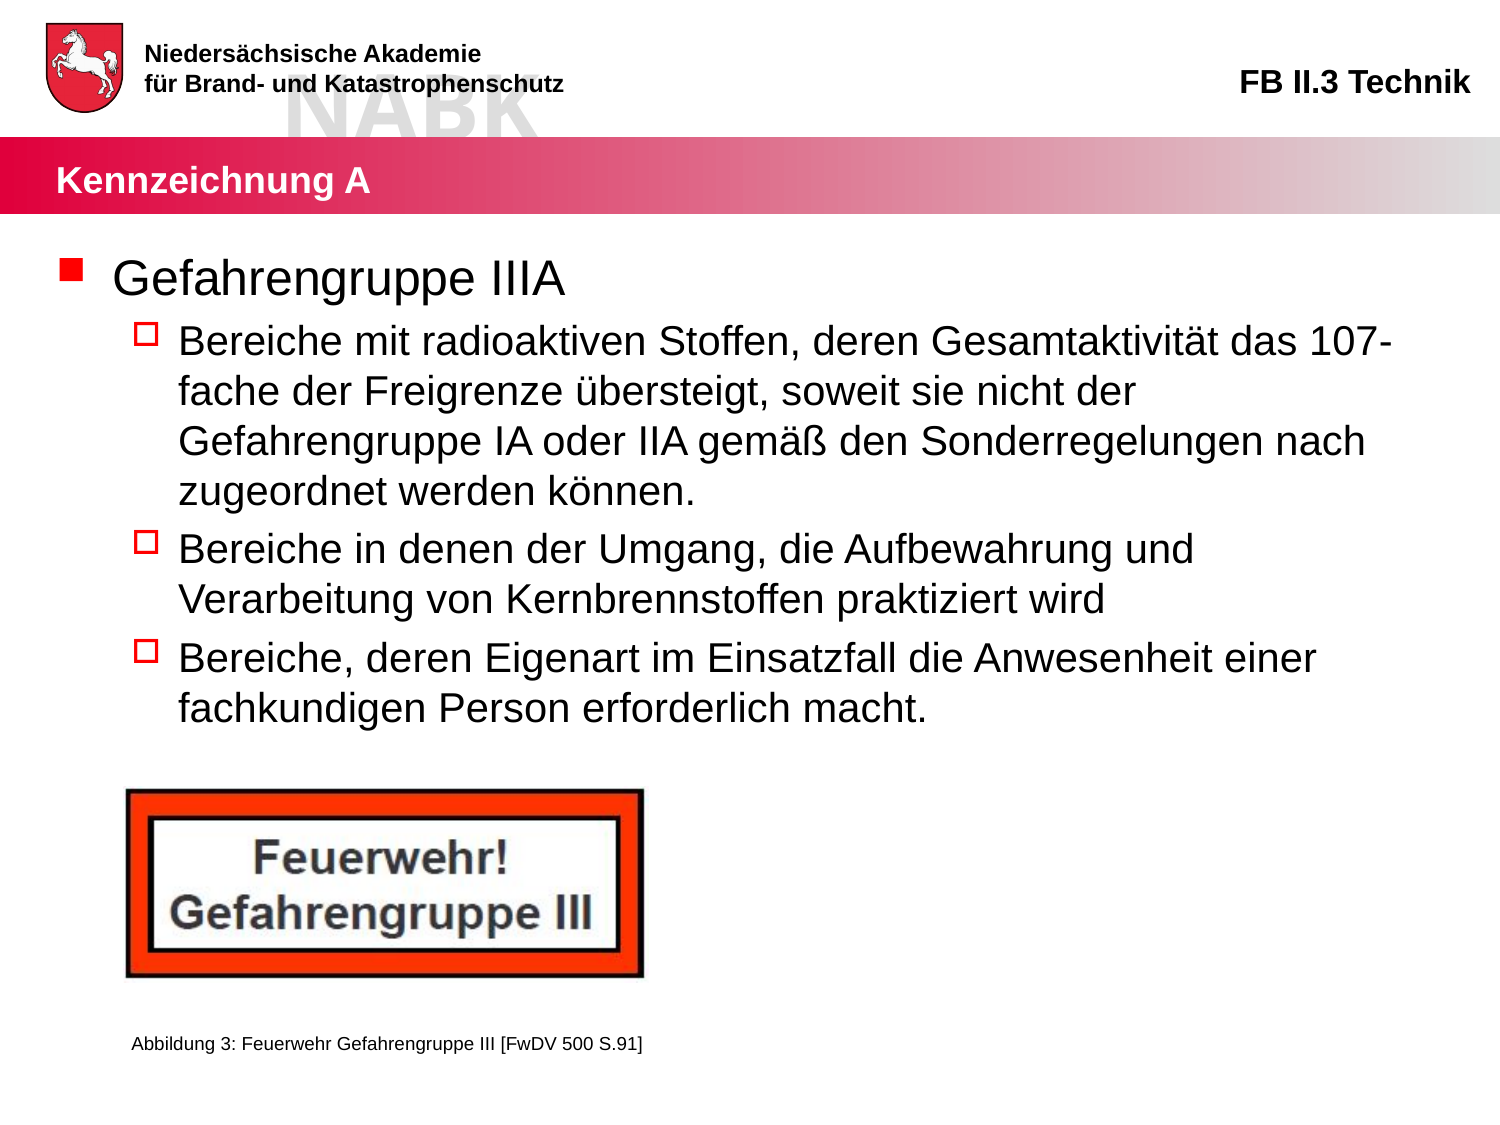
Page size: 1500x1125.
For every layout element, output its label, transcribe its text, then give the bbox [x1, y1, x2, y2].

list Gefahrengruppe IIIA Bereiche mit radioaktiven Stoffen, deren Gesamtaktivität das 107-fache der Freigrenze übersteigt, soweit sie nicht der Gefahrengruppe IA oder IIA gemäß den Sonderregelungen nach zugeordnet werden können. Bereiche in denen der Umgang, die Aufbewahrung und Verarbeitung von Kernbrennstoffen praktiziert wird Bereiche, deren Eigenart im Einsatzfall die Anwesenheit einer fachkundigen Person erforderlich macht. Abbildung 3: Feuerwehr Gefahrengruppe III [FwDV 500 S.91] [41, 237, 1459, 1006]
picture [123, 786, 649, 983]
picture [45, 22, 124, 114]
